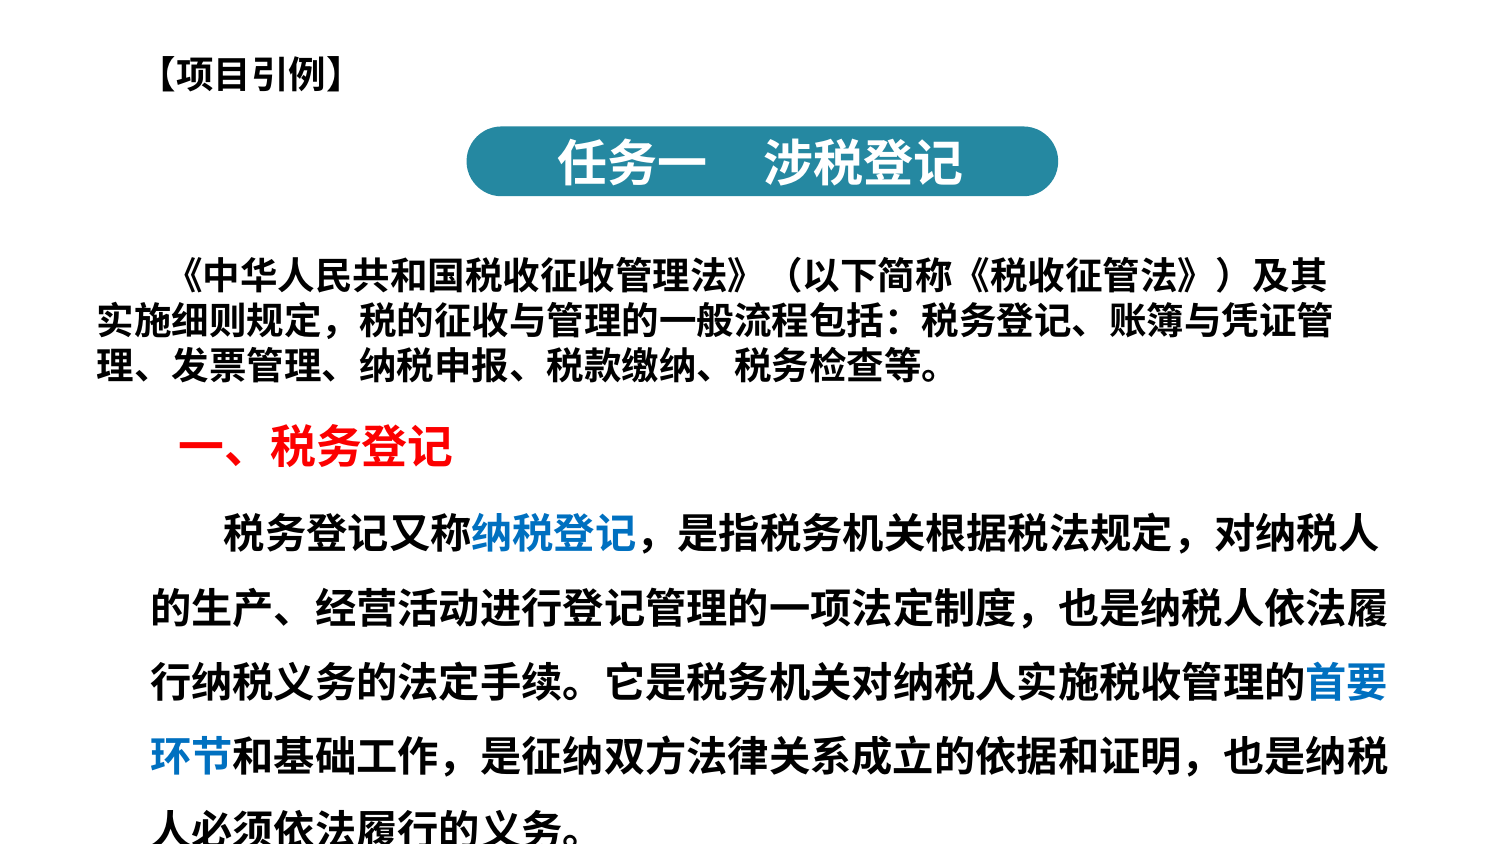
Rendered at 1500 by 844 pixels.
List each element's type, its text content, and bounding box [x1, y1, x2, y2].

text_box 【项目引例】 [123, 43, 413, 104]
list 一、税务登记 税务登记又称纳税登记，是指税务机关根据税法规定，对纳税人的生产、经营活动进行登记管理的一项法定制度，也是纳税人依法履行纳税义务的法定手续。它是税务机关对纳税人实施税收管理的首要环节和基础工作，是征纳双方法律关系成立的依据和证明，也是纳税人必须依法履行的义务。 [76, 370, 1417, 844]
text_box 任务一 涉税登记 [464, 124, 1061, 199]
text_box 《中华人民共和国税收征收管理法》（以下简称《税收征管法》）及其实施细则规定，税的征收与管理的一般流程包括：税务登记、账簿与凭证管理、发票管理、纳税申报、税款缴纳、税务检查等。 [81, 244, 1368, 395]
